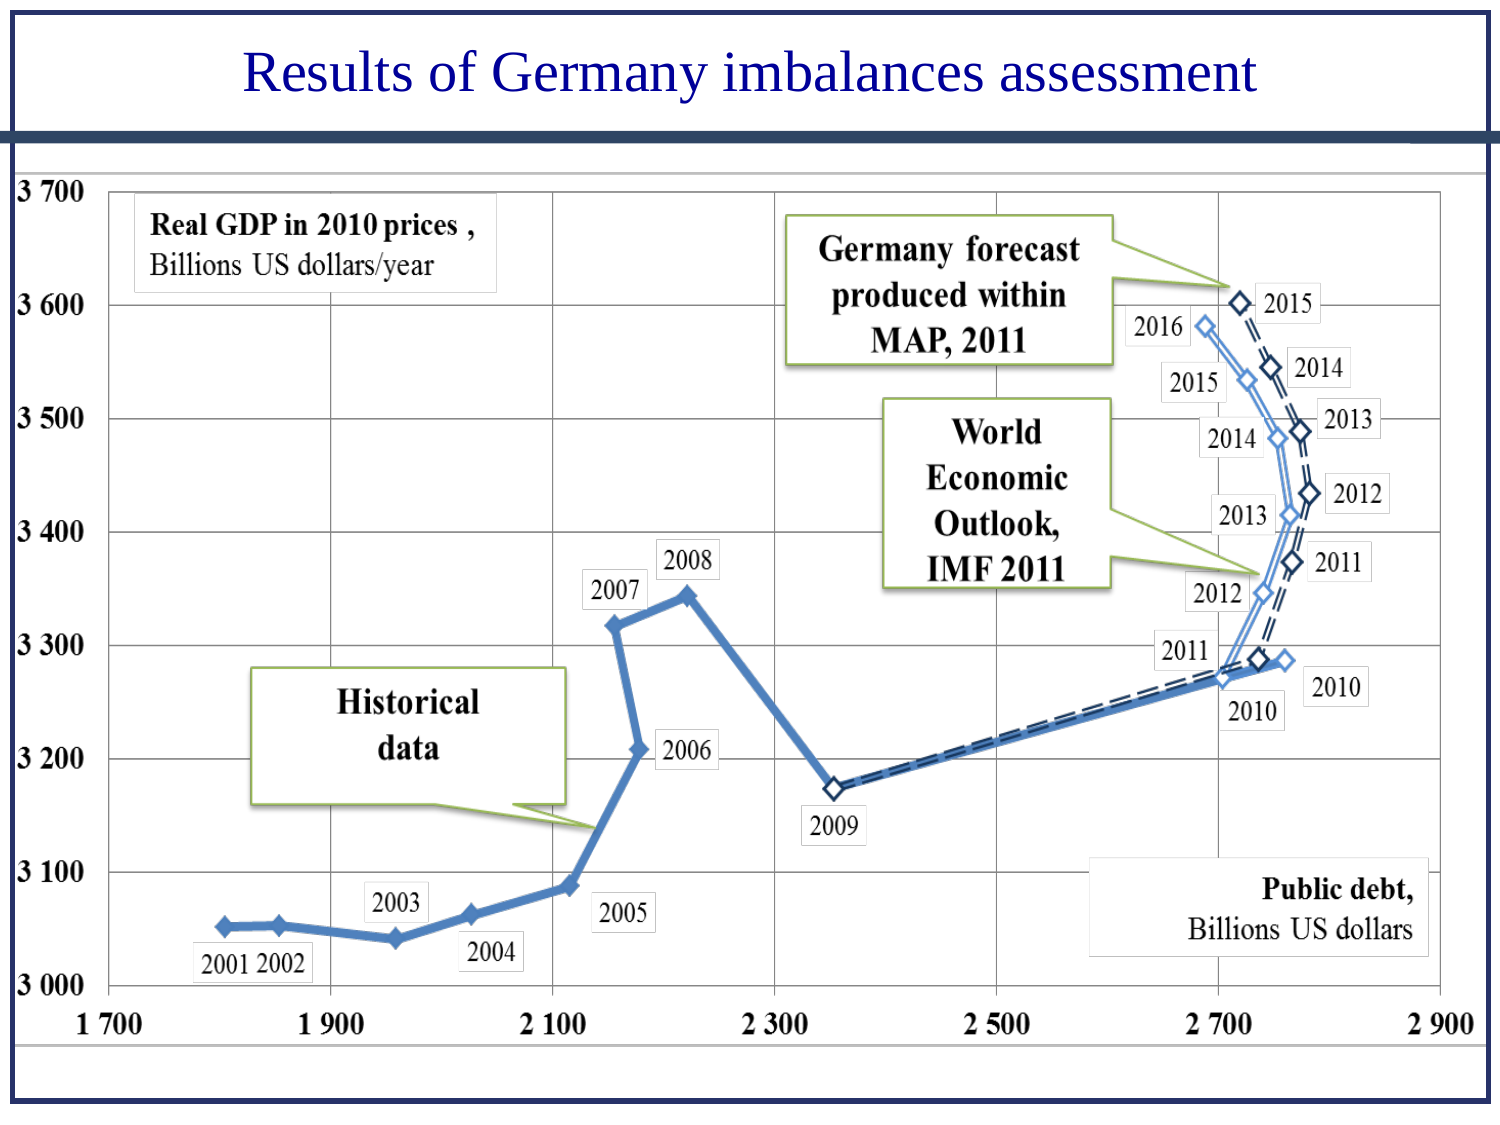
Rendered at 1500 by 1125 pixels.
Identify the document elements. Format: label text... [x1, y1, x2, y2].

text_box [12, 1054, 1489, 1101]
text_box [12, 138, 1489, 172]
title Results of Germany imbalances assessment [12, 0, 1489, 138]
picture [12, 172, 1489, 1048]
